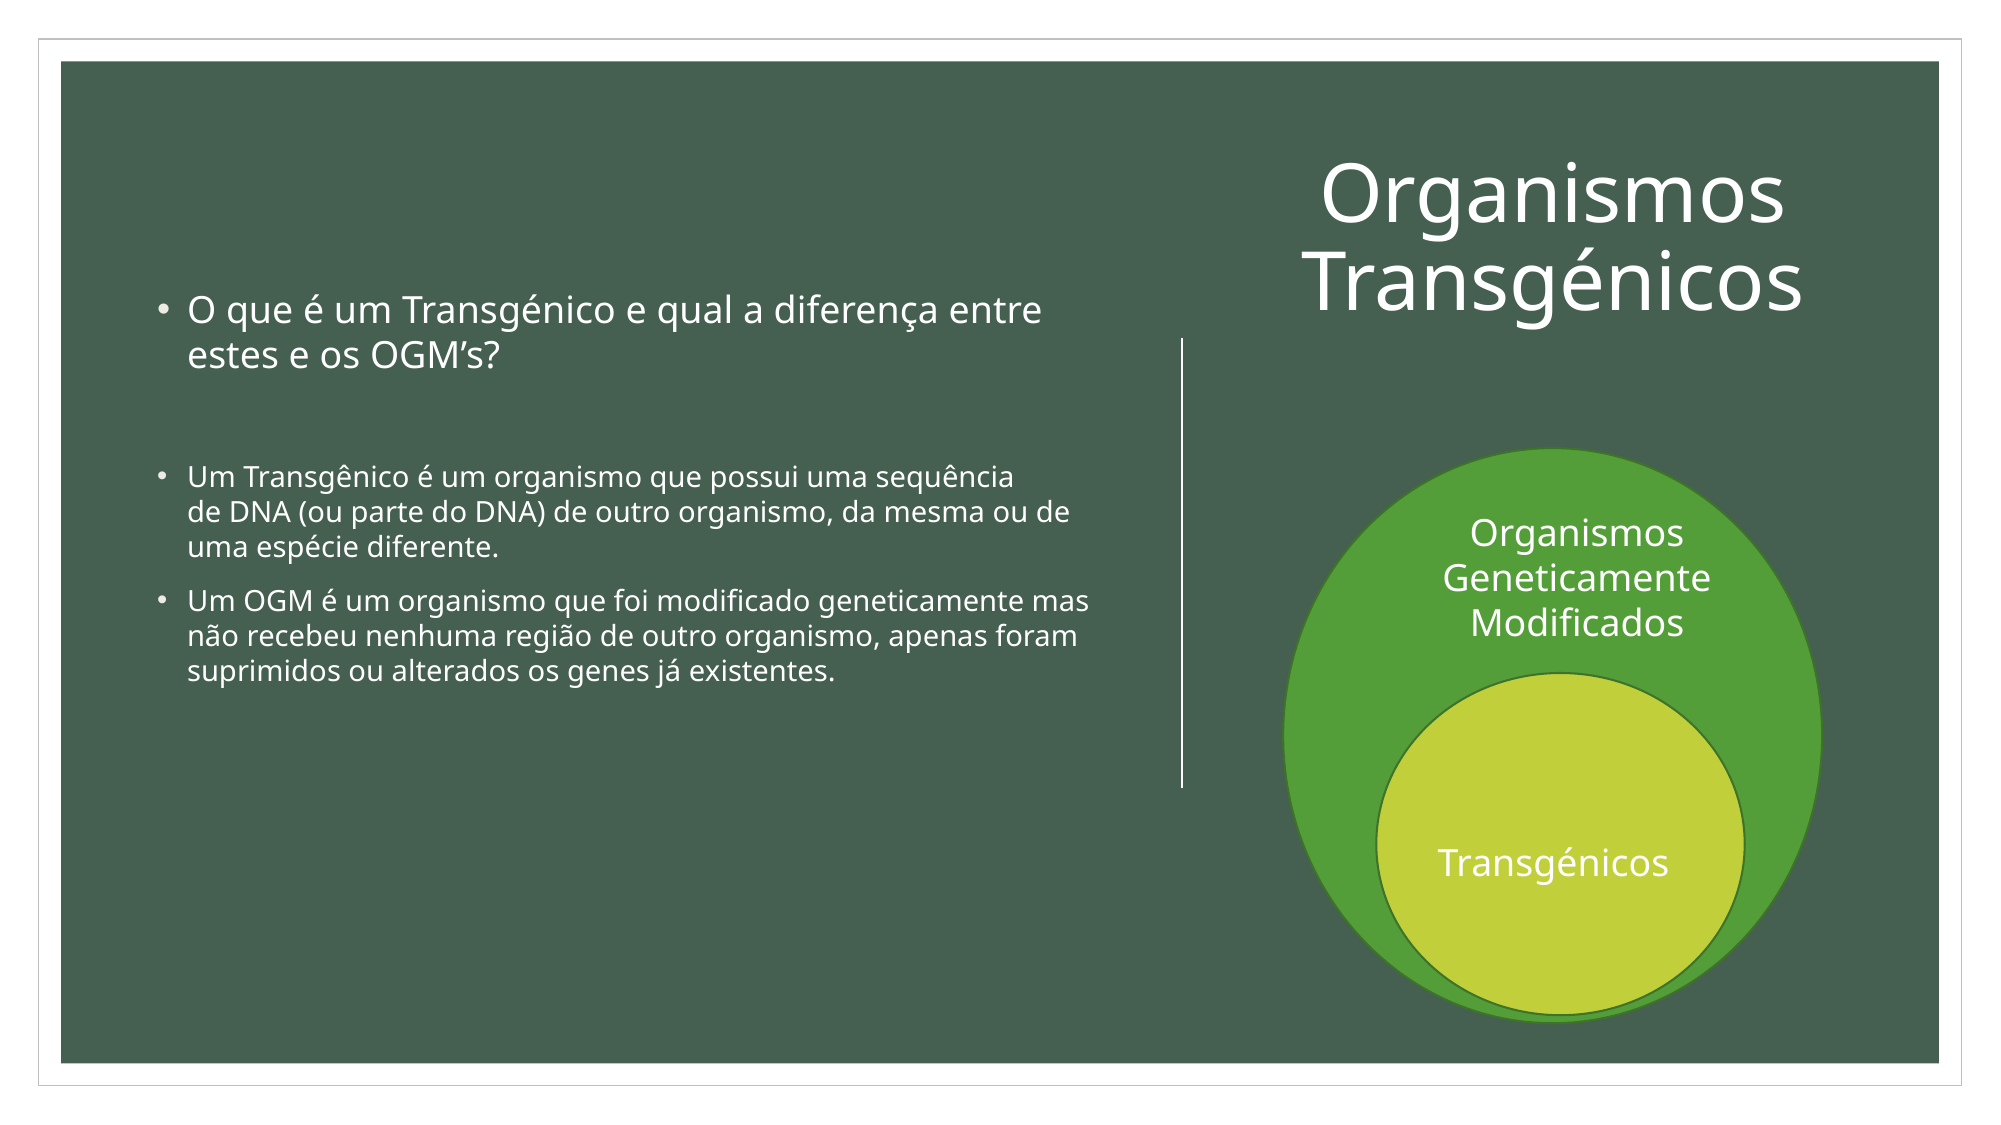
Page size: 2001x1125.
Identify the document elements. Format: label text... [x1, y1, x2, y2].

title Organismos Transgénicos [1229, 144, 1876, 336]
text_box Organismos Geneticamente Modificados [1404, 501, 1750, 652]
text_box [1282, 447, 1824, 1025]
text_box Transgénicos [1422, 831, 1728, 891]
list O que é um Transgénico e qual a diferença entre estes e os OGM’s? Um Transgênico é um organismo que possui uma sequência de DNA (ou parte do DNA) de outro organismo, da mesma ou de uma espécie diferente. Um OGM é um organismo que foi modificado geneticamente mas não recebeu nenhuma região de outro organismo, apenas foram suprimidos ou alterados os genes já existentes. [142, 278, 1129, 979]
text_box [0, 0, 2000, 1125]
text_box [61, 61, 1939, 1064]
text_box [38, 38, 1962, 1086]
text_box [1375, 671, 1746, 1017]
